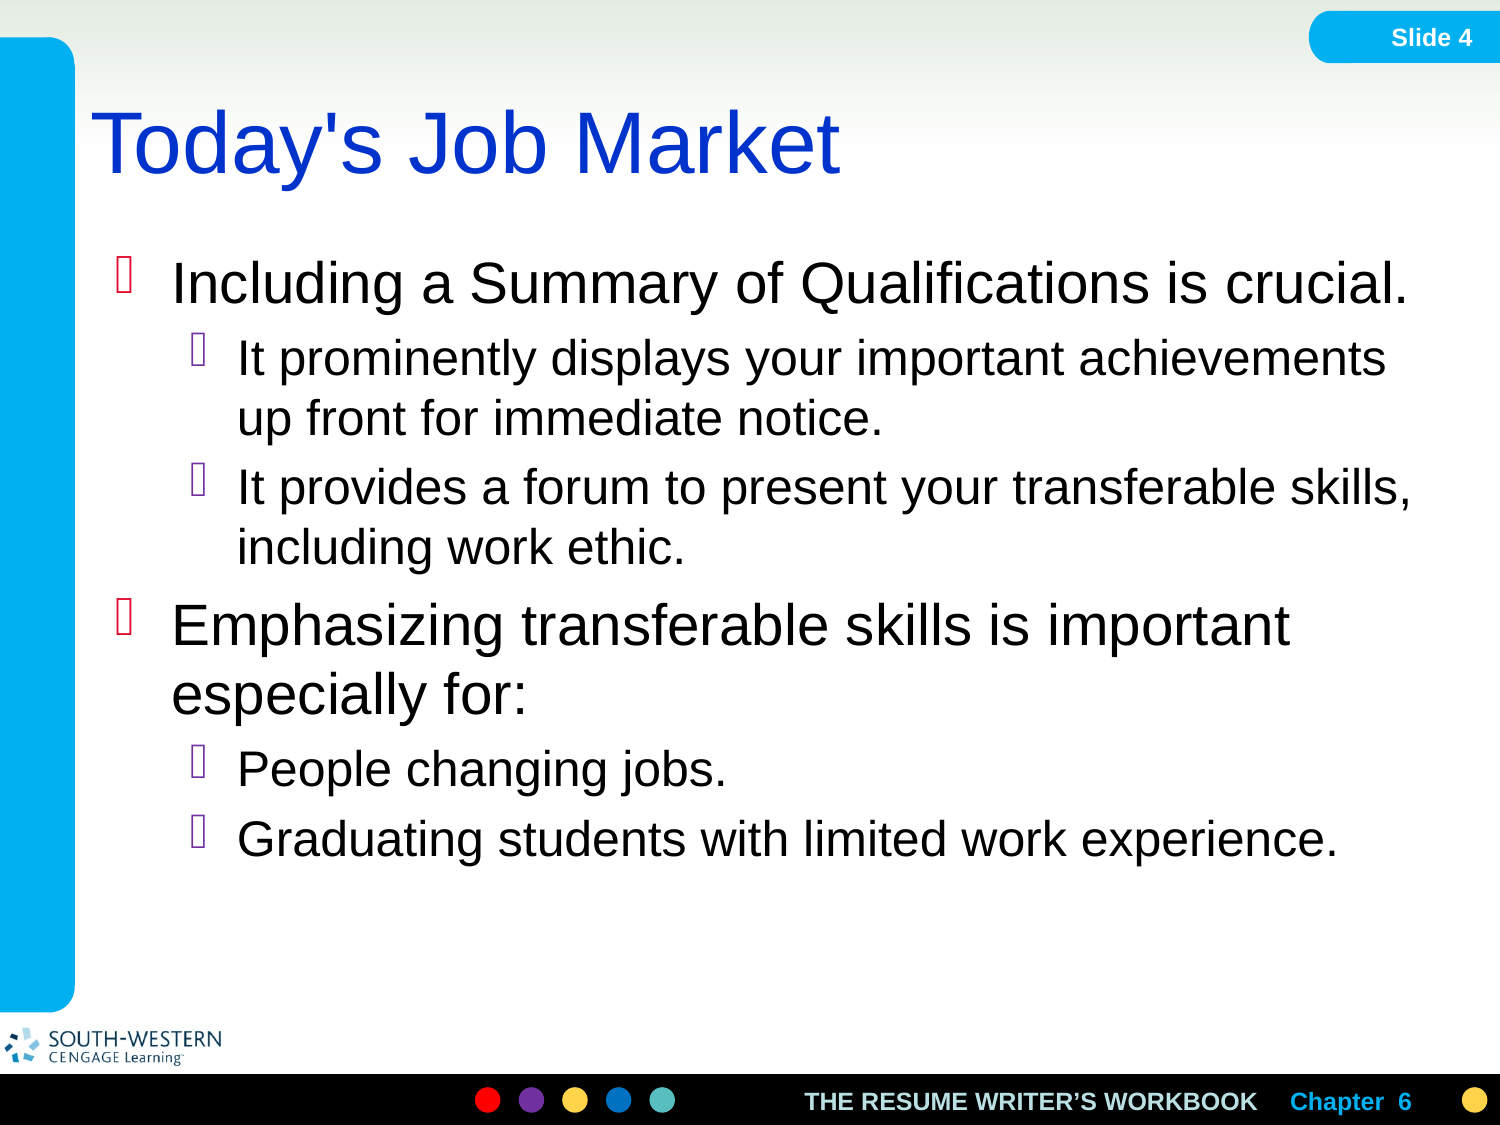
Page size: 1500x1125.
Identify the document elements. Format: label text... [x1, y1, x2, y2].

footer Chapter 6 [1274, 1075, 1476, 1125]
picture [0, 1022, 225, 1073]
list Including a Summary of Qualifications is crucial. It prominently displays your important achievements up front for immediate notice. It provides a forum to present your transferable skills, including work ethic. Emphasizing transferable skills is important especially for: People changing jobs. Graduating students with limited work experience. [99, 237, 1451, 981]
slide_number Slide 4 [1312, 13, 1488, 93]
title Today's Job Market [74, 44, 1426, 233]
